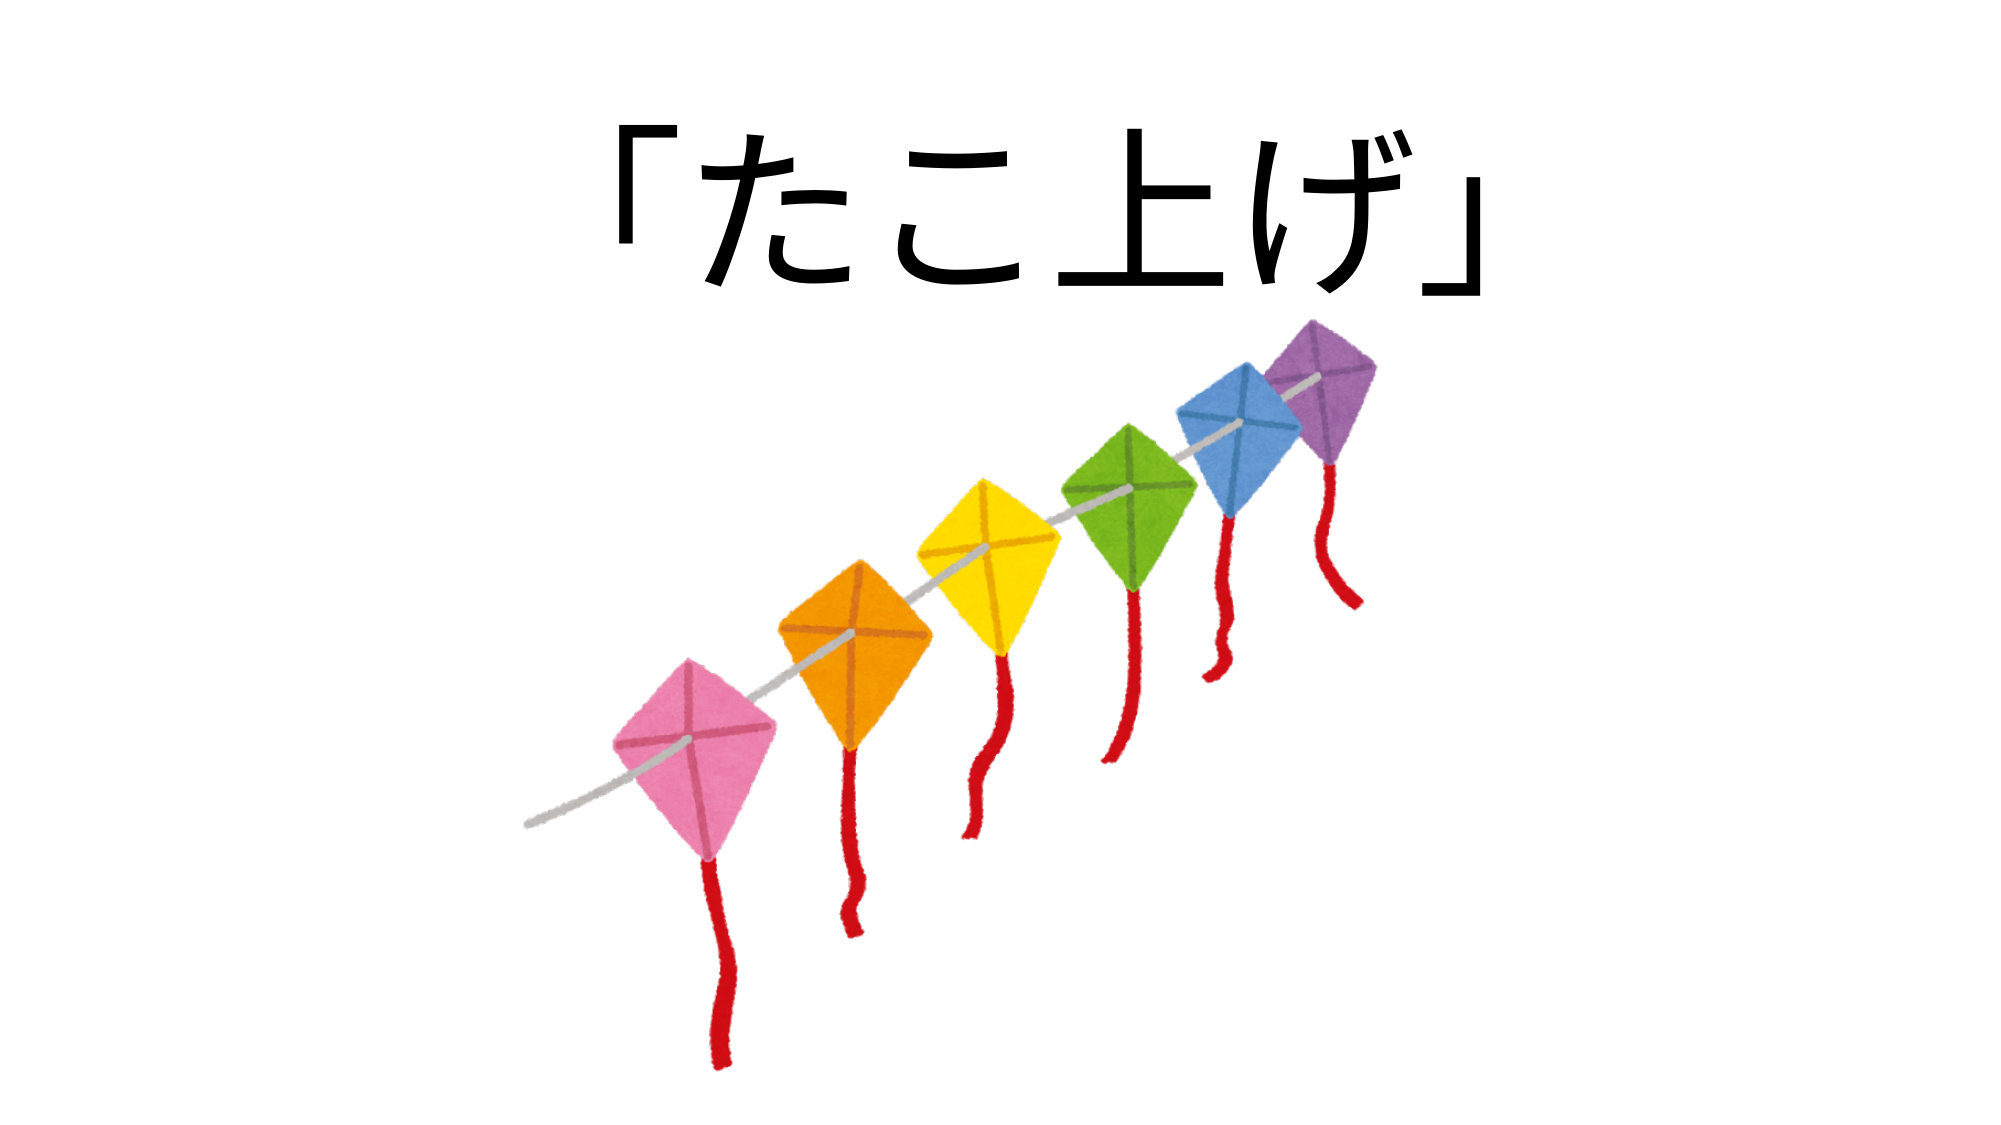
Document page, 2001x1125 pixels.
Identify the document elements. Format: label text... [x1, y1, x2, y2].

picture [512, 297, 1394, 1097]
text_box 「たこ上げ」 [485, 89, 1861, 325]
